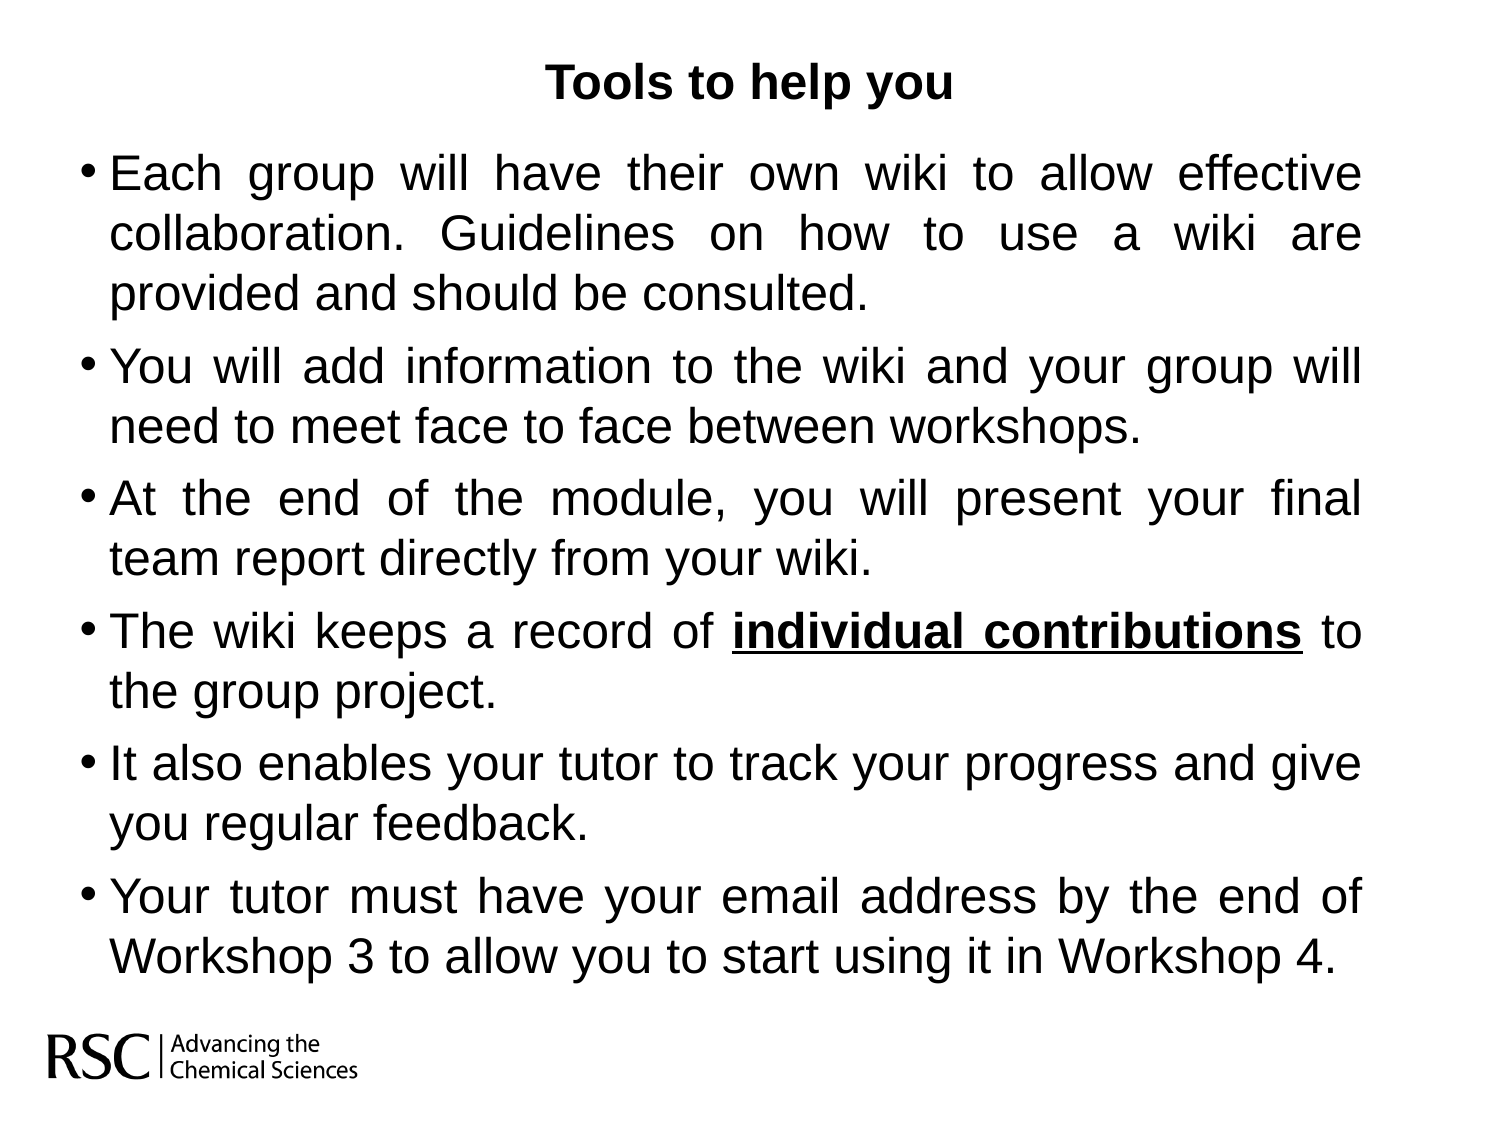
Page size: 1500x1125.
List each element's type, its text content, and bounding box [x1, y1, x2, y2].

text_box Tools to help you [117, 42, 1383, 118]
text_box Each group will have their own wiki to allow effective collaboration. Guidelines on how to use a wiki are provided and should be consulted. You will add information to the wiki and your group will need to meet face to face between workshops. At the end of the module, you will present your final team report directly from your wiki. The wiki keeps a record of individual contributions to the group project. It also enables your tutor to track your progress and give you regular feedback. Your tutor must have your email address by the end of Workshop 3 to allow you to start using it in Workshop 4. [64, 133, 1378, 1064]
